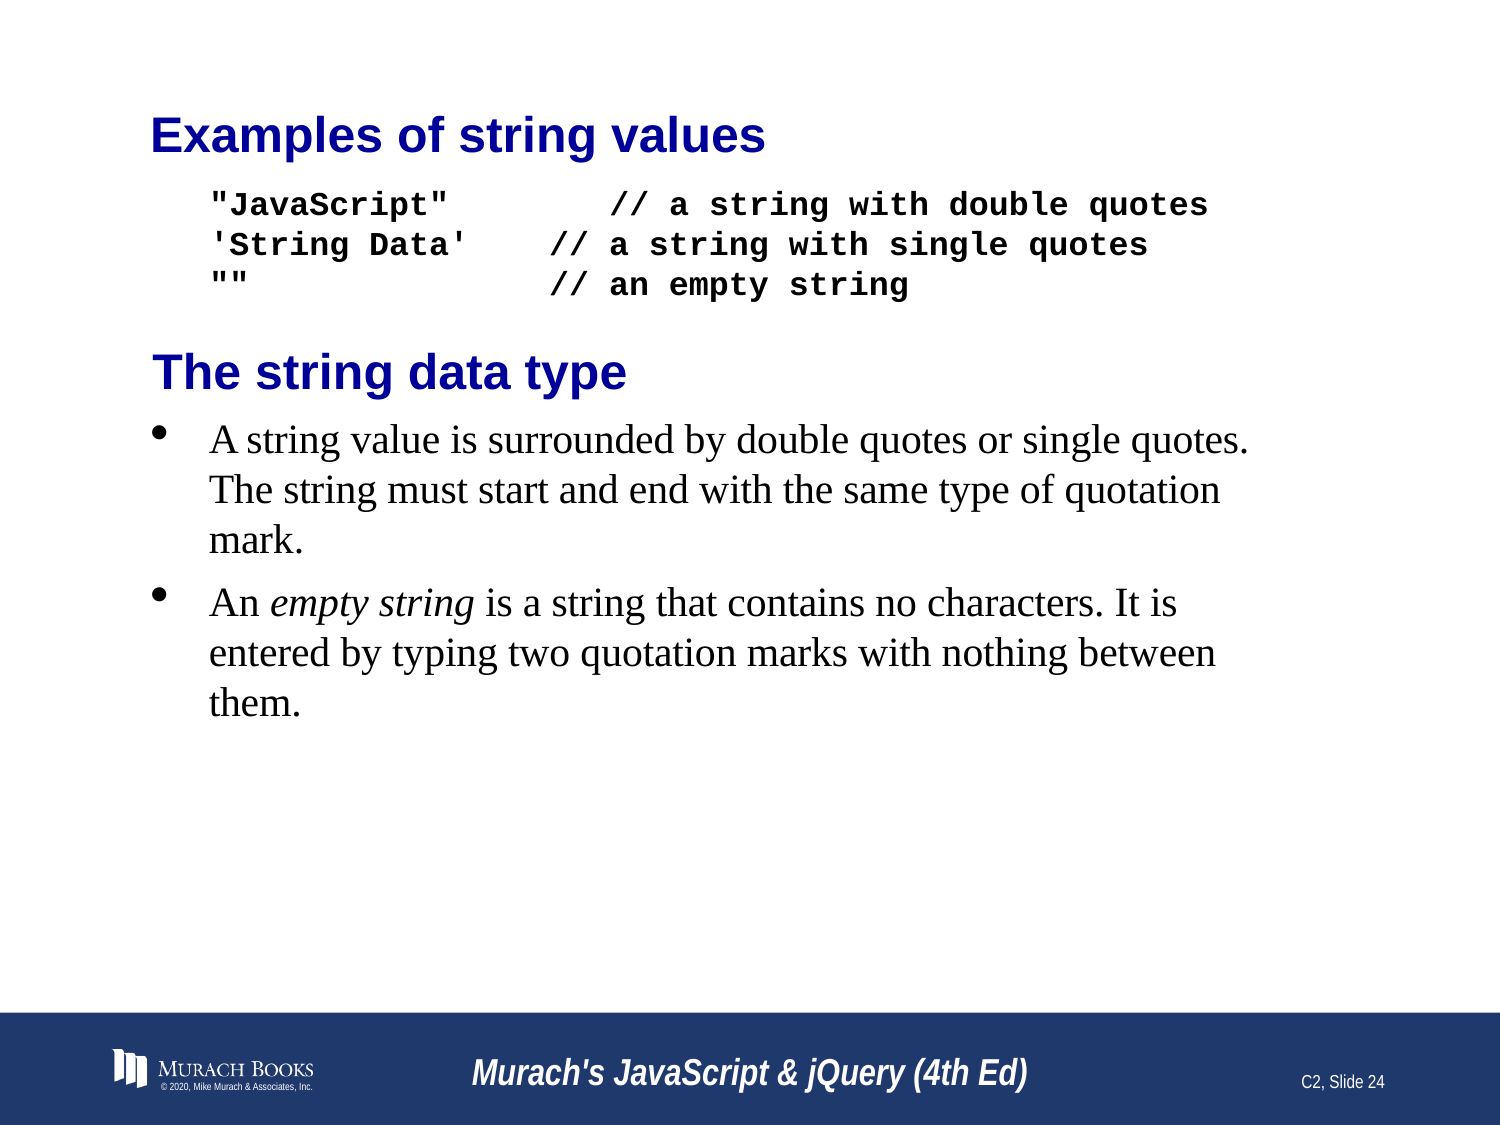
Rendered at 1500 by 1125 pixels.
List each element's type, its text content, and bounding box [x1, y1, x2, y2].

slide_number Murach's JavaScript & jQuery (4th Ed) [463, 1025, 1050, 1100]
slide_number C2, Slide 24 [1087, 1025, 1400, 1100]
title Examples of string values [150, 102, 1350, 164]
footer © 2020, Mike Murach & Associates, Inc. [12, 1025, 463, 1100]
list "JavaScript" // a string with double quotes 'String Data' // a string with single quotes "" // an empty string The string data type A string value is surrounded by double quotes or single quotes. The string must start and end with the same type of quotation mark. An empty string is a string that contains no characters. It is entered by typing two quotation marks with nothing between them. [137, 174, 1350, 975]
